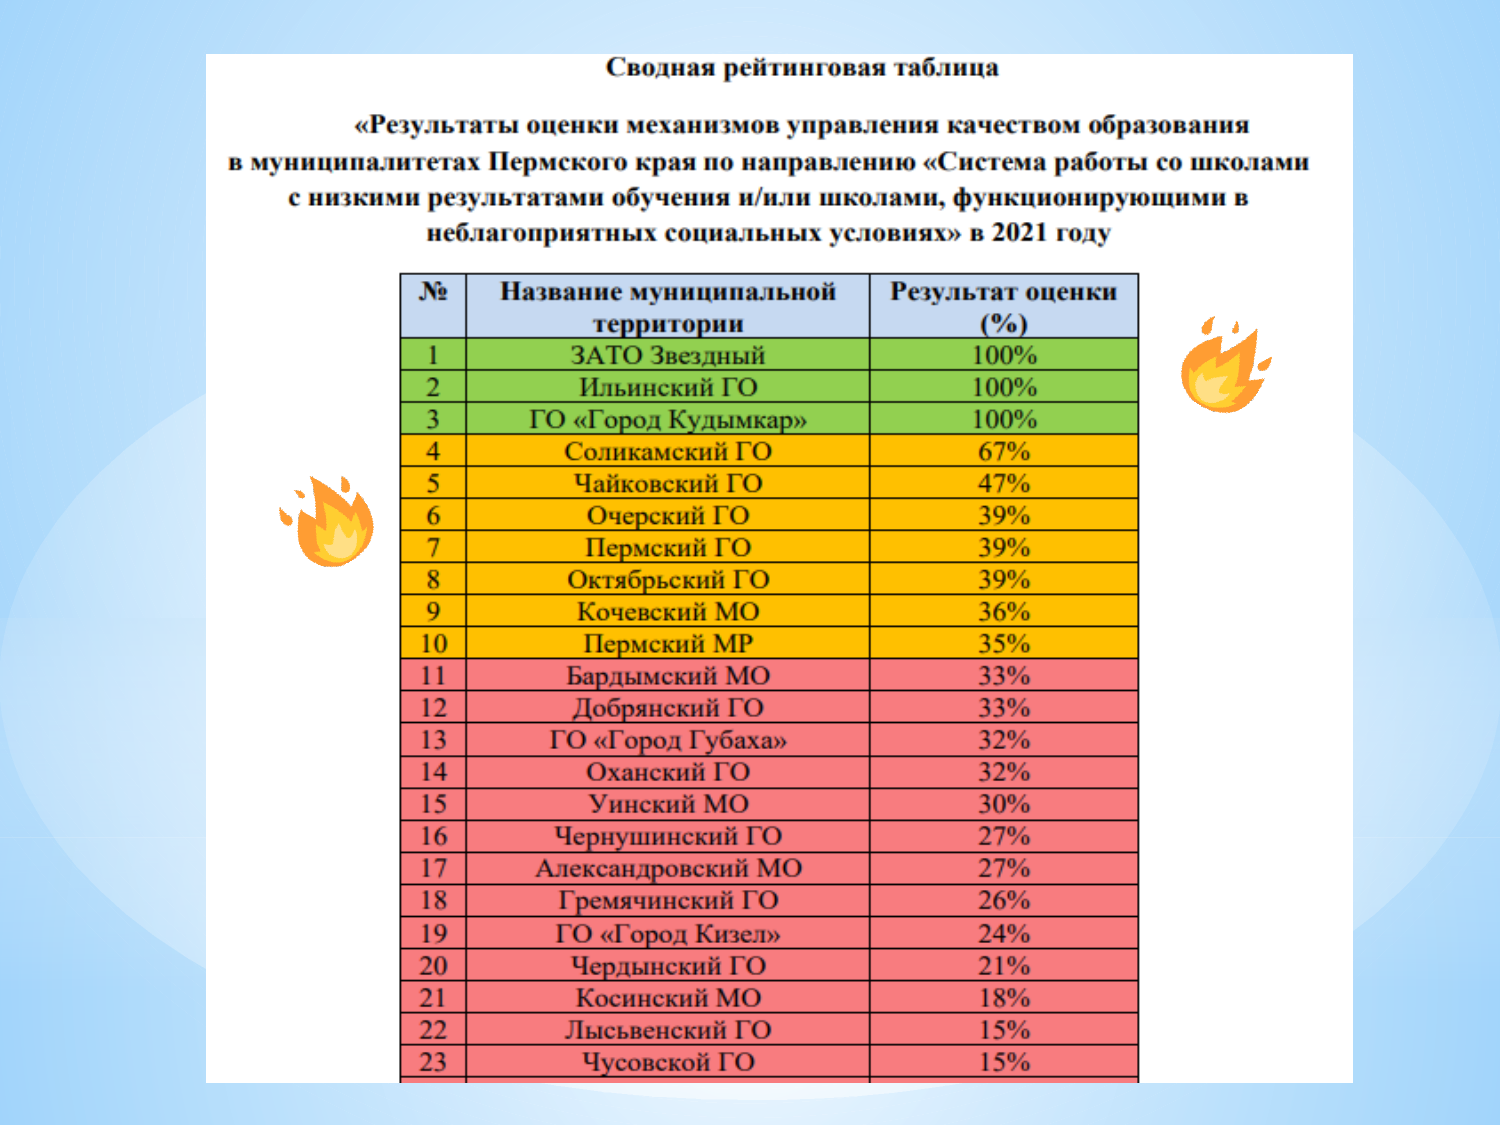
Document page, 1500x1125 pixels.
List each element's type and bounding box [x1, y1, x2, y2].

picture [206, 54, 1353, 1083]
